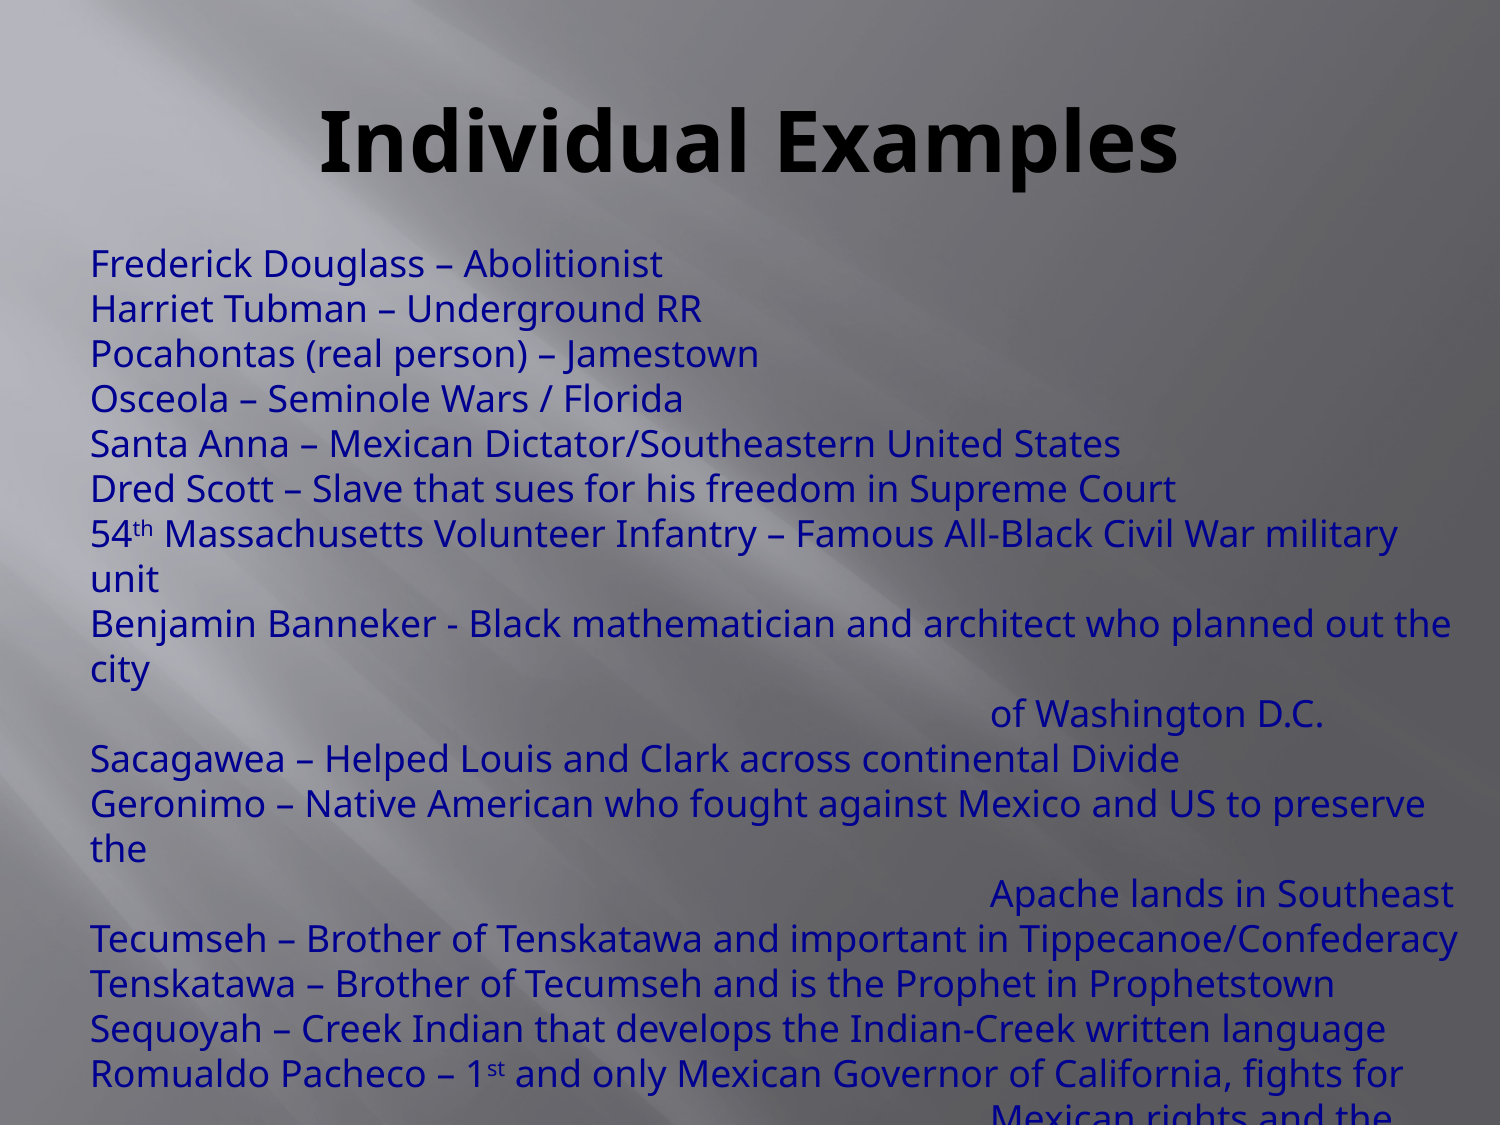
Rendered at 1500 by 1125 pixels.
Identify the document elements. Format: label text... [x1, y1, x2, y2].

text_box Frederick Douglass – Abolitionist Harriet Tubman – Underground RR Pocahontas (real person) – Jamestown Osceola – Seminole Wars / Florida Santa Anna – Mexican Dictator/Southeastern United States Dred Scott – Slave that sues for his freedom in Supreme Court 54th Massachusetts Volunteer Infantry – Famous All-Black Civil War military unit Benjamin Banneker - Black mathematician and architect who planned out the city of Washington D.C. Sacagawea – Helped Louis and Clark across continental Divide Geronimo – Native American who fought against Mexico and US to preserve the Apache lands in Southeast Tecumseh – Brother of Tenskatawa and important in Tippecanoe/Confederacy Tenskatawa – Brother of Tecumseh and is the Prophet in Prophetstown Sequoyah – Creek Indian that develops the Indian-Creek written language Romualdo Pacheco – 1st and only Mexican Governor of California, fights for Mexican rights and the right of Mexicans to hold office [75, 232, 1475, 1125]
title Individual Examples [75, 45, 1425, 232]
